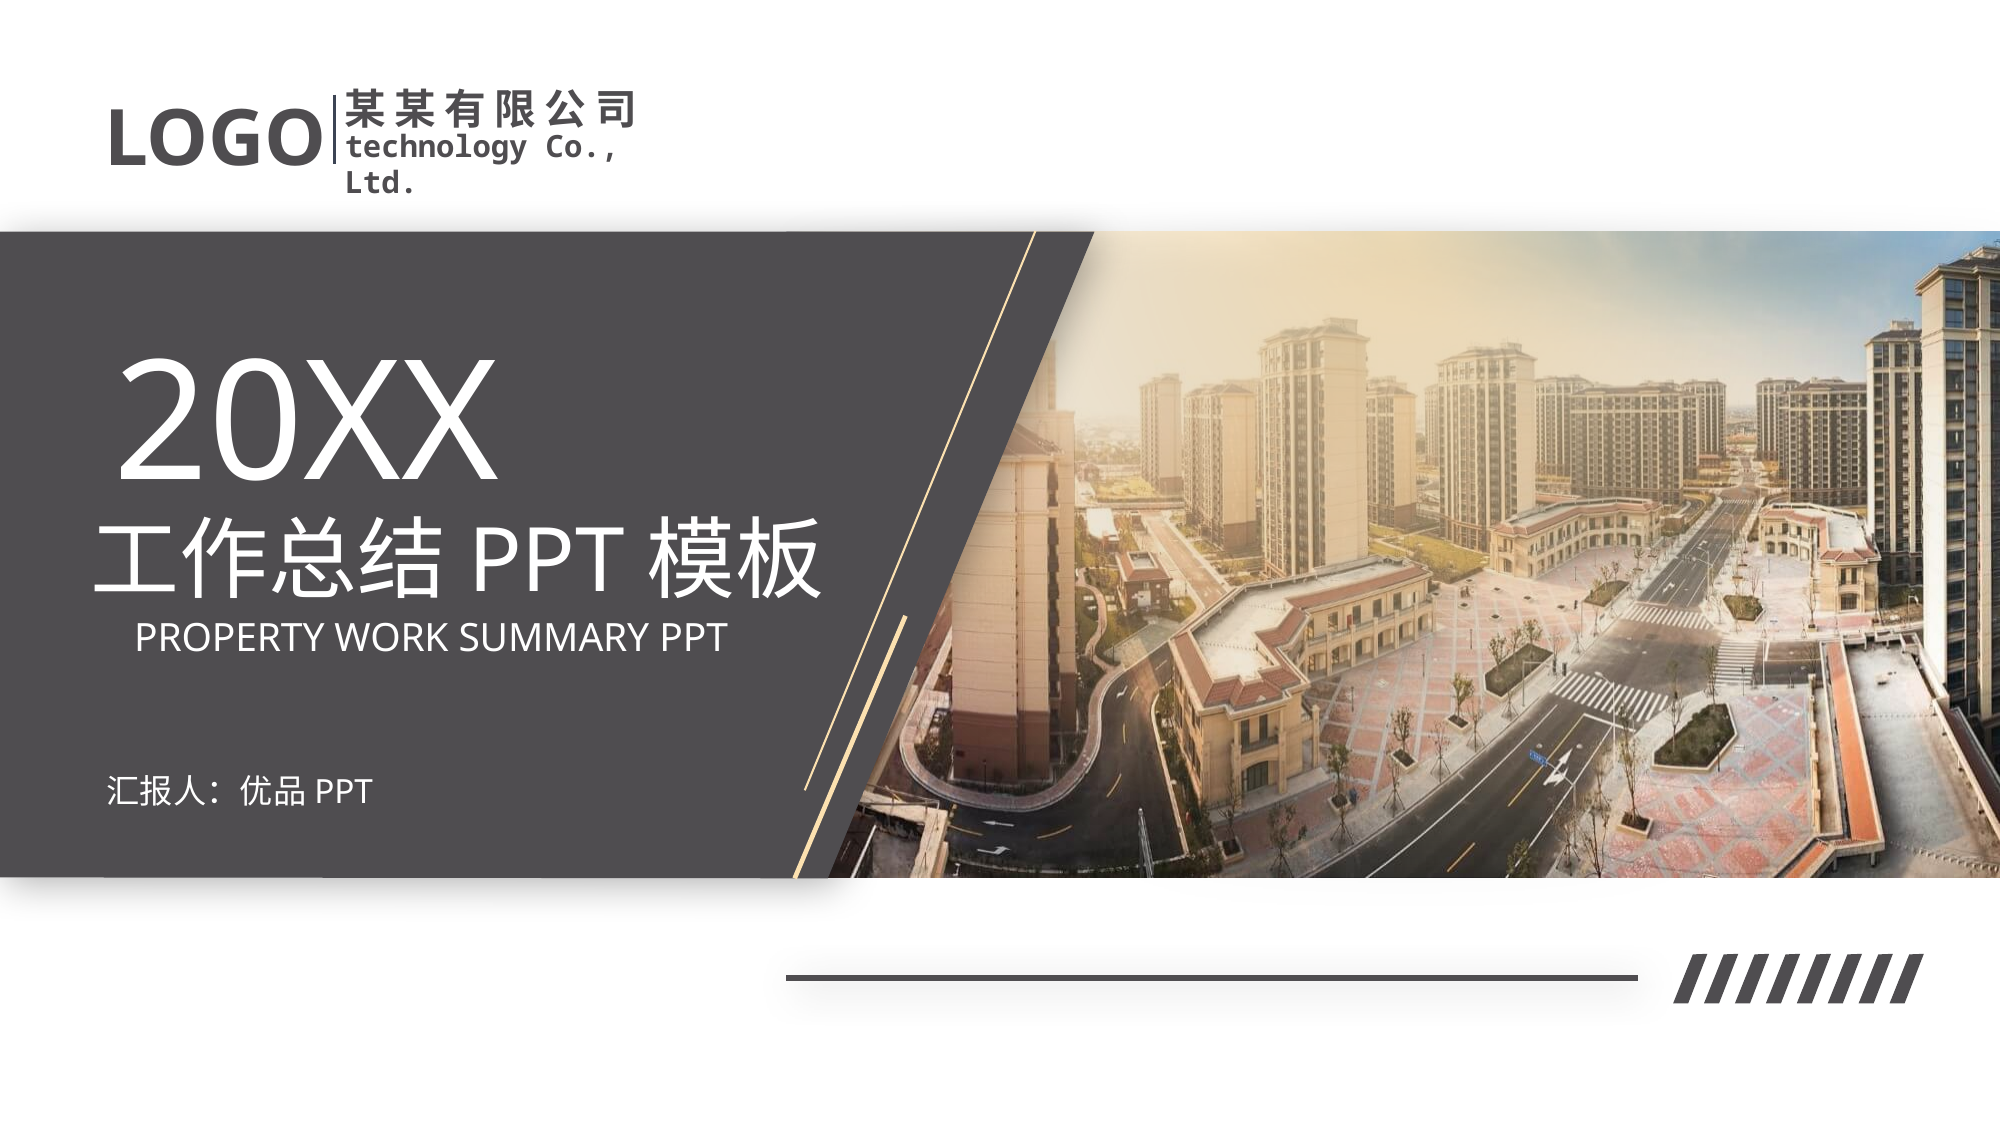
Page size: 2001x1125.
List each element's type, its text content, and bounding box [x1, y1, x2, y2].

text_box 20XX [98, 305, 515, 494]
text_box [0, 229, 805, 881]
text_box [1672, 953, 1924, 1004]
text_box PROPERTY WORK SUMMARY PPT [119, 605, 743, 667]
text_box 汇报人：优品PPT [92, 762, 388, 818]
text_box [794, 615, 906, 879]
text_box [804, 230, 1036, 791]
text_box [910, 230, 2000, 879]
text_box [89, 75, 710, 191]
text_box 工作总结PPT模板 [76, 494, 799, 617]
text_box [1033, 229, 1097, 370]
